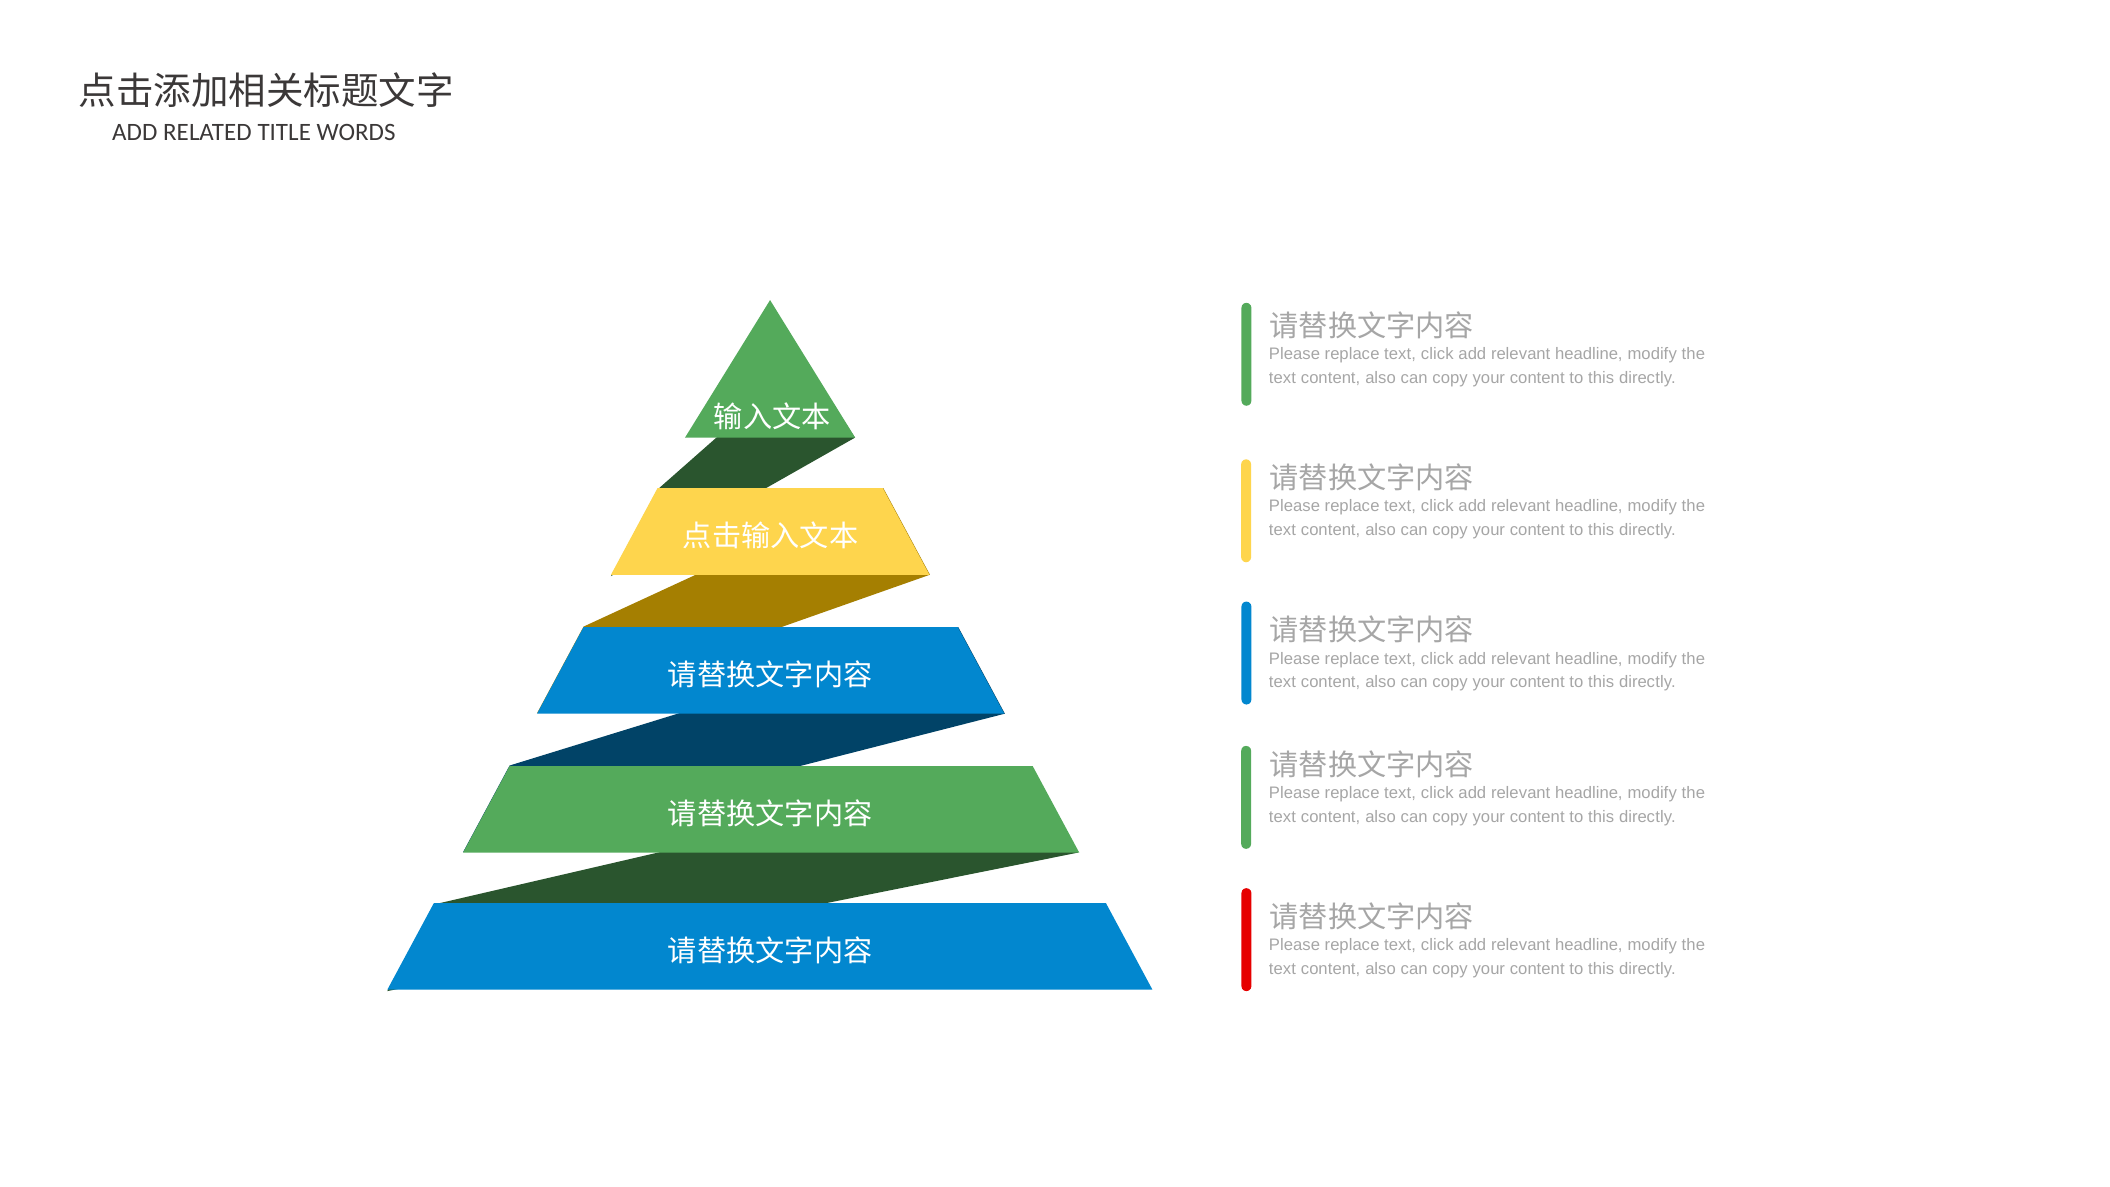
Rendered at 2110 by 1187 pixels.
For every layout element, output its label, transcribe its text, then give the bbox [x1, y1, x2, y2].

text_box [610, 488, 930, 575]
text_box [387, 903, 1153, 990]
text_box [1268, 452, 1712, 538]
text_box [1268, 738, 1712, 825]
text_box [440, 853, 1077, 903]
text_box [583, 575, 930, 627]
text_box ADD RELATED TITLE WORDS [96, 107, 413, 154]
text_box [1240, 301, 1253, 407]
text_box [1268, 604, 1712, 690]
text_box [536, 627, 1005, 714]
text_box [1240, 600, 1253, 706]
text_box [509, 714, 1004, 766]
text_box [1268, 300, 1712, 386]
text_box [684, 300, 857, 448]
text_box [463, 766, 1080, 853]
text_box [1240, 886, 1253, 993]
text_box [659, 448, 837, 488]
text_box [1268, 891, 1712, 977]
text_box [1240, 744, 1253, 850]
text_box [1240, 458, 1253, 564]
text_box 点击添加相关标题文字 [62, 59, 470, 121]
